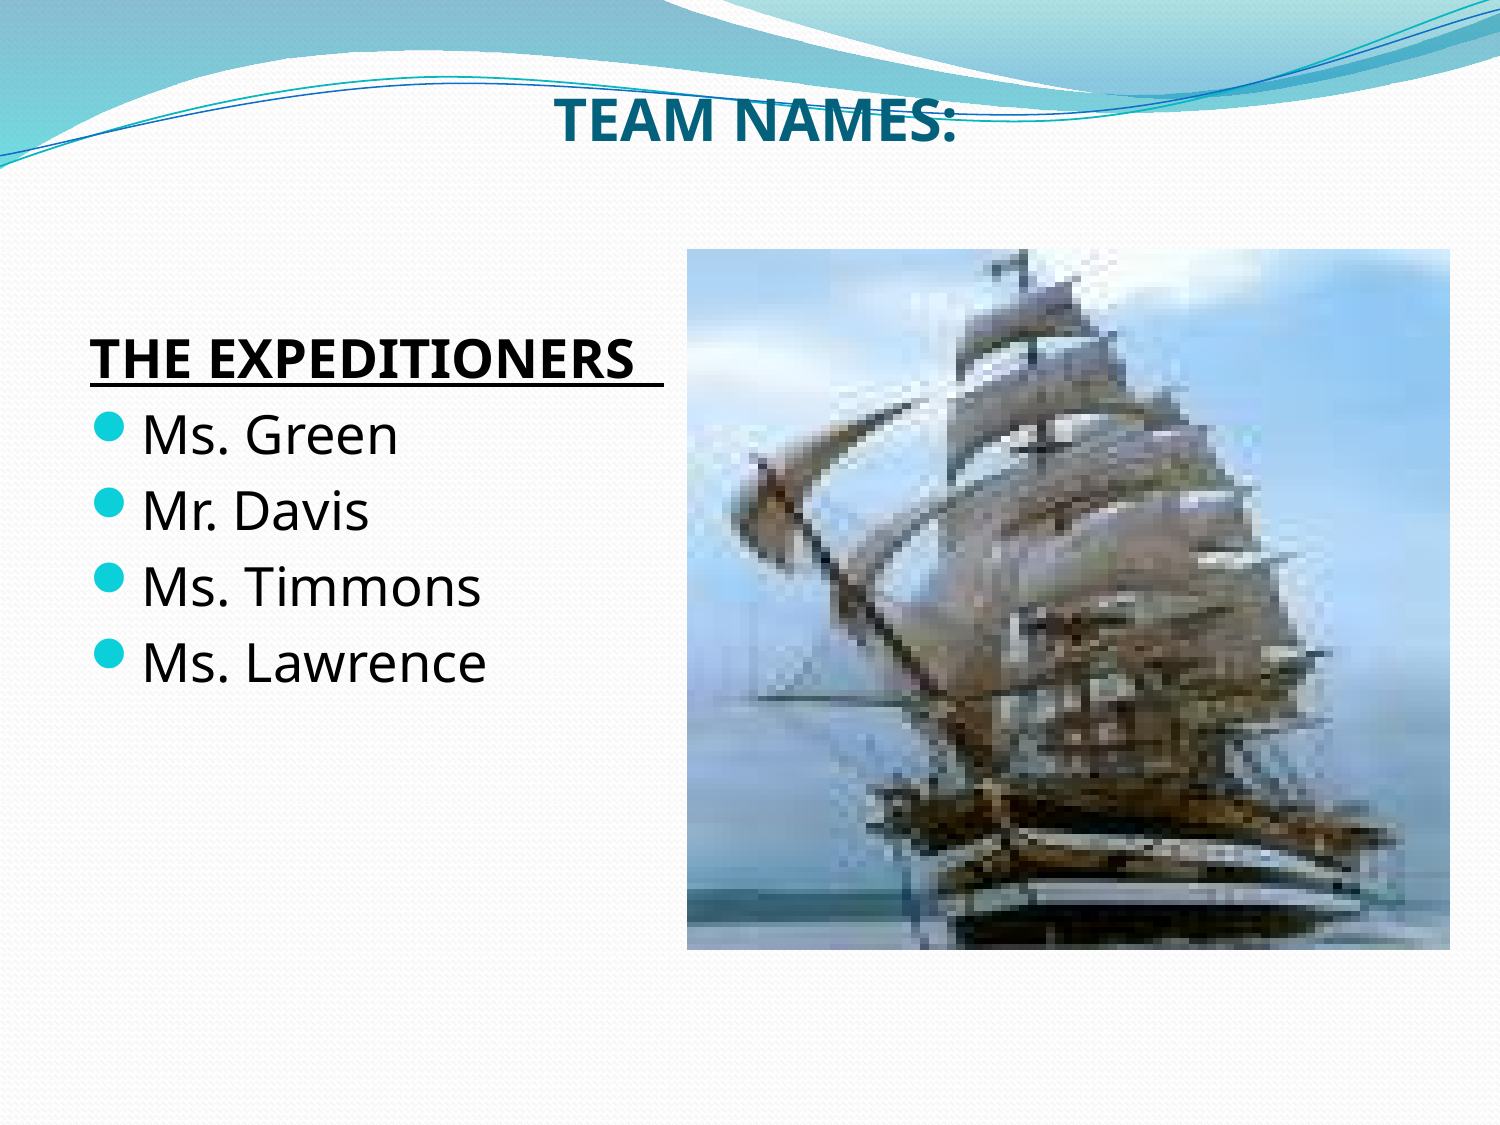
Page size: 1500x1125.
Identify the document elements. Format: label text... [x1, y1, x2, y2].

title TEAM NAMES: [75, 0, 1425, 225]
picture [687, 249, 1451, 951]
list THE EXPEDITIONERS Ms. Green Mr. Davis Ms. Timmons Ms. Lawrence [75, 317, 1425, 1038]
